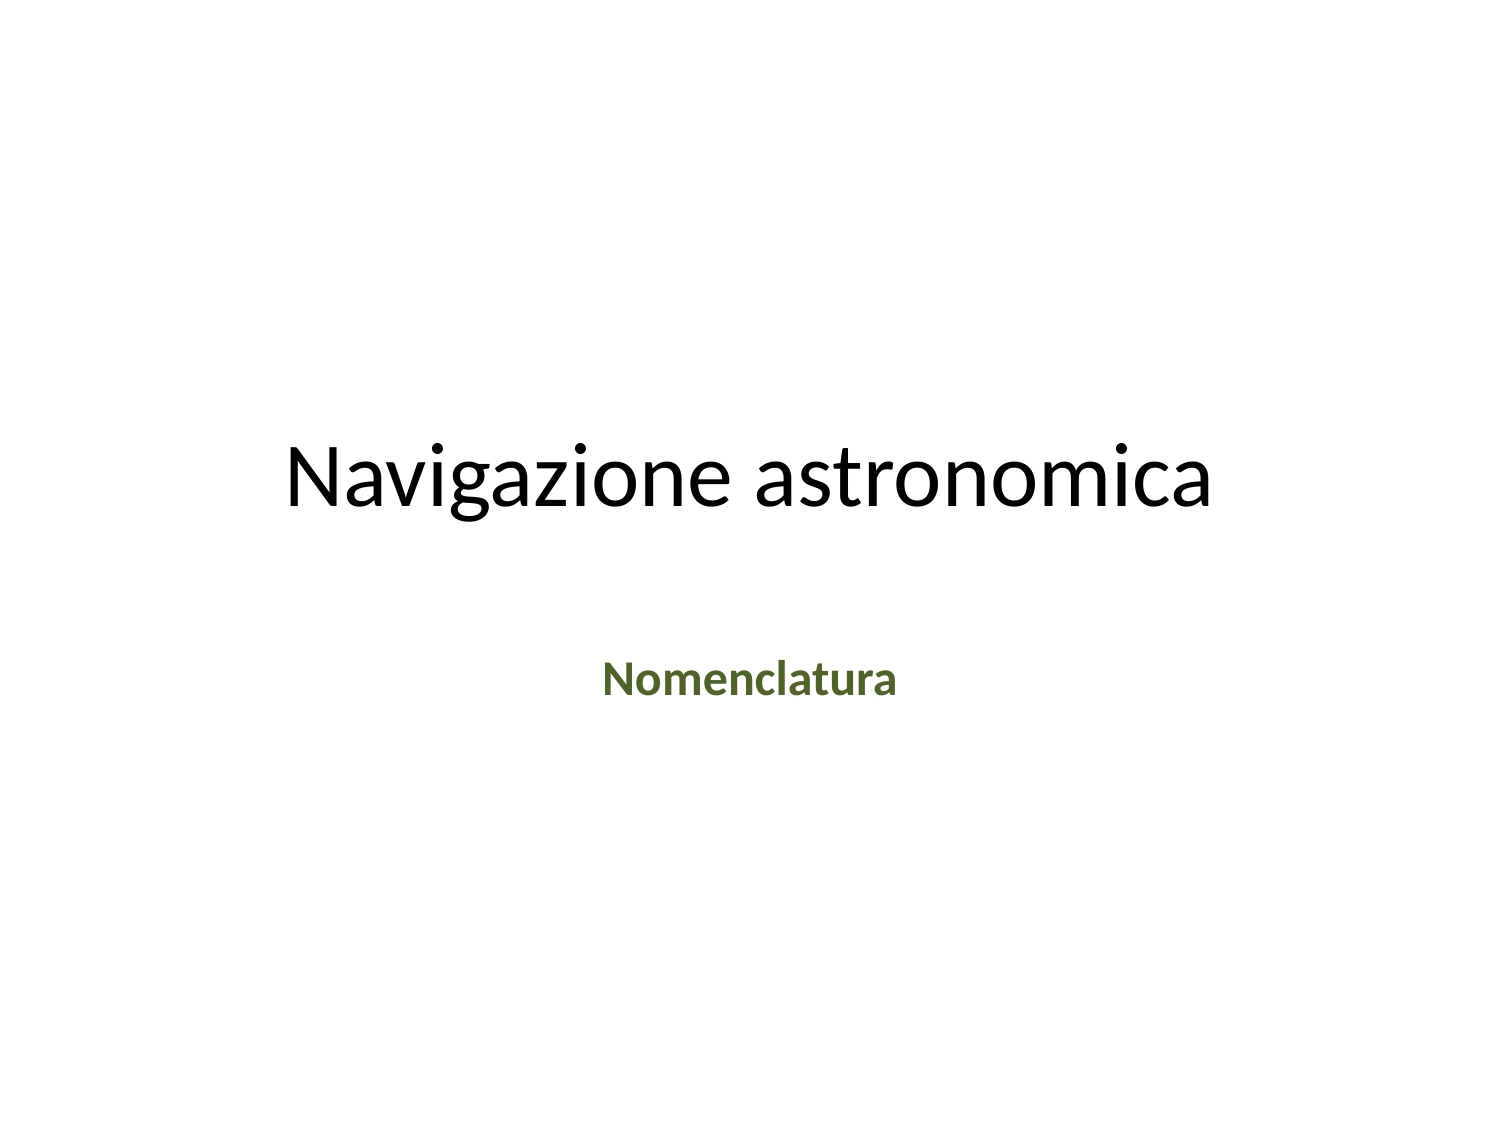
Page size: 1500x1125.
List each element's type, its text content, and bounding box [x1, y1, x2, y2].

title Navigazione astronomica [112, 349, 1388, 591]
subtitle Nomenclatura [225, 637, 1275, 925]
